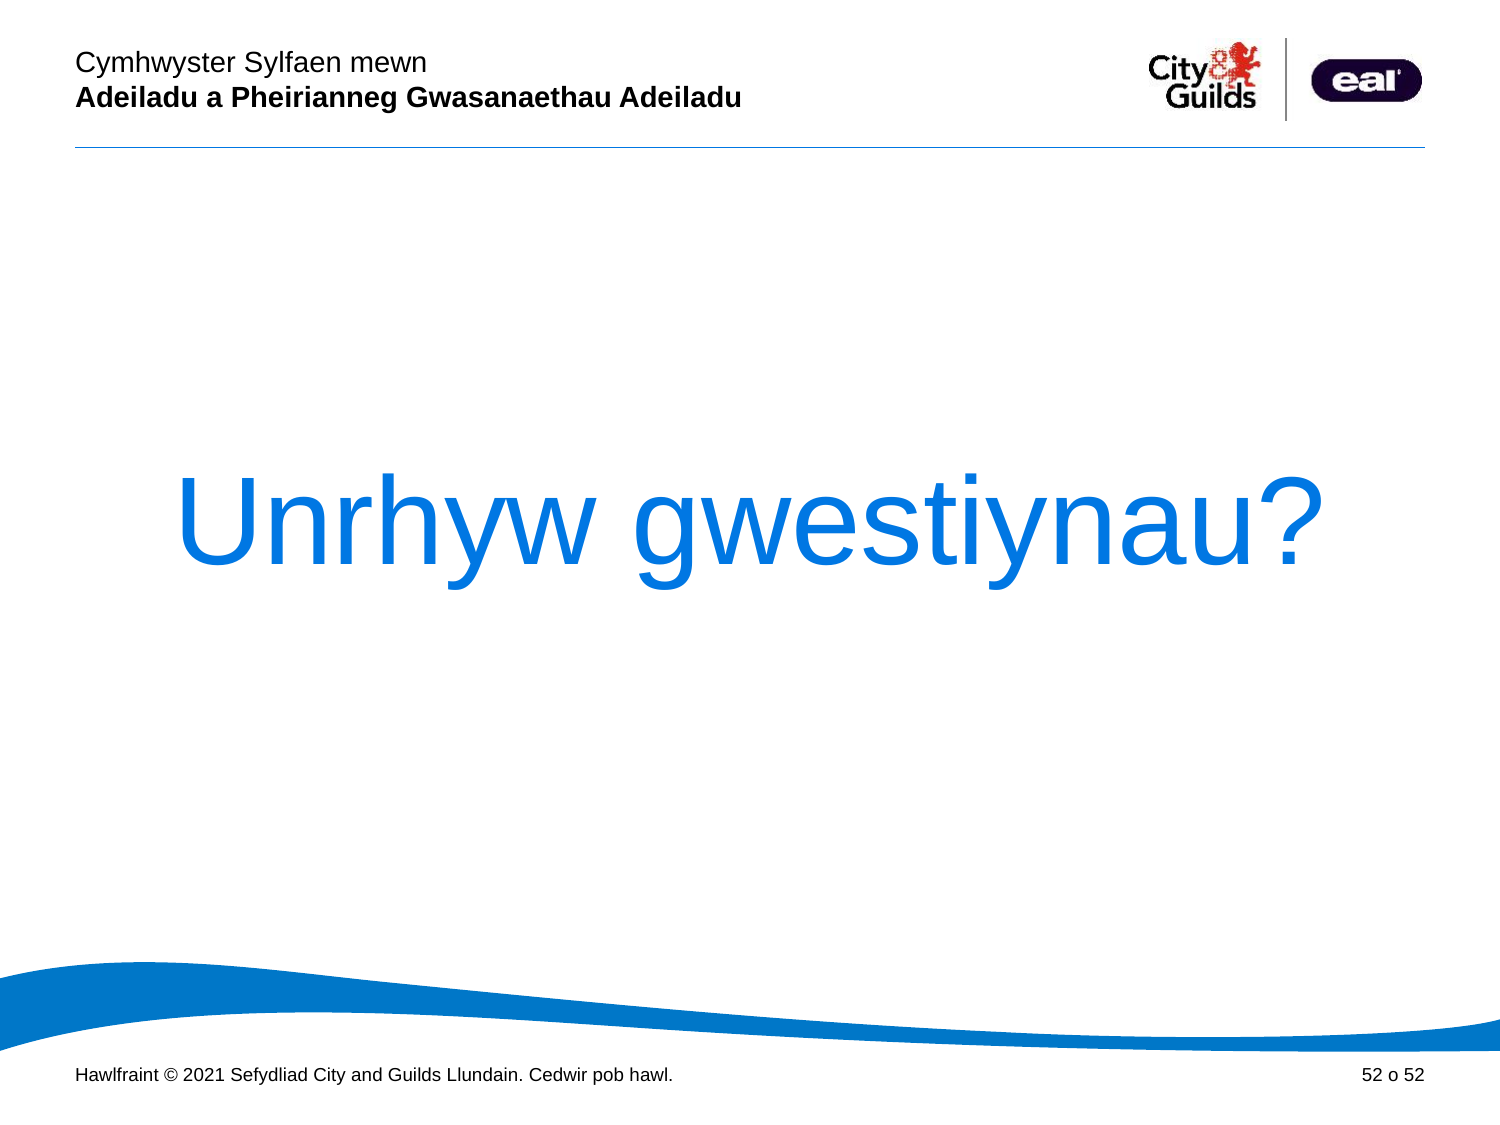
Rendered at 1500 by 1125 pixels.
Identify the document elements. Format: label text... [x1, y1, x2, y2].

list Unrhyw gwestiynau? [74, 247, 1426, 946]
picture [1149, 38, 1422, 121]
